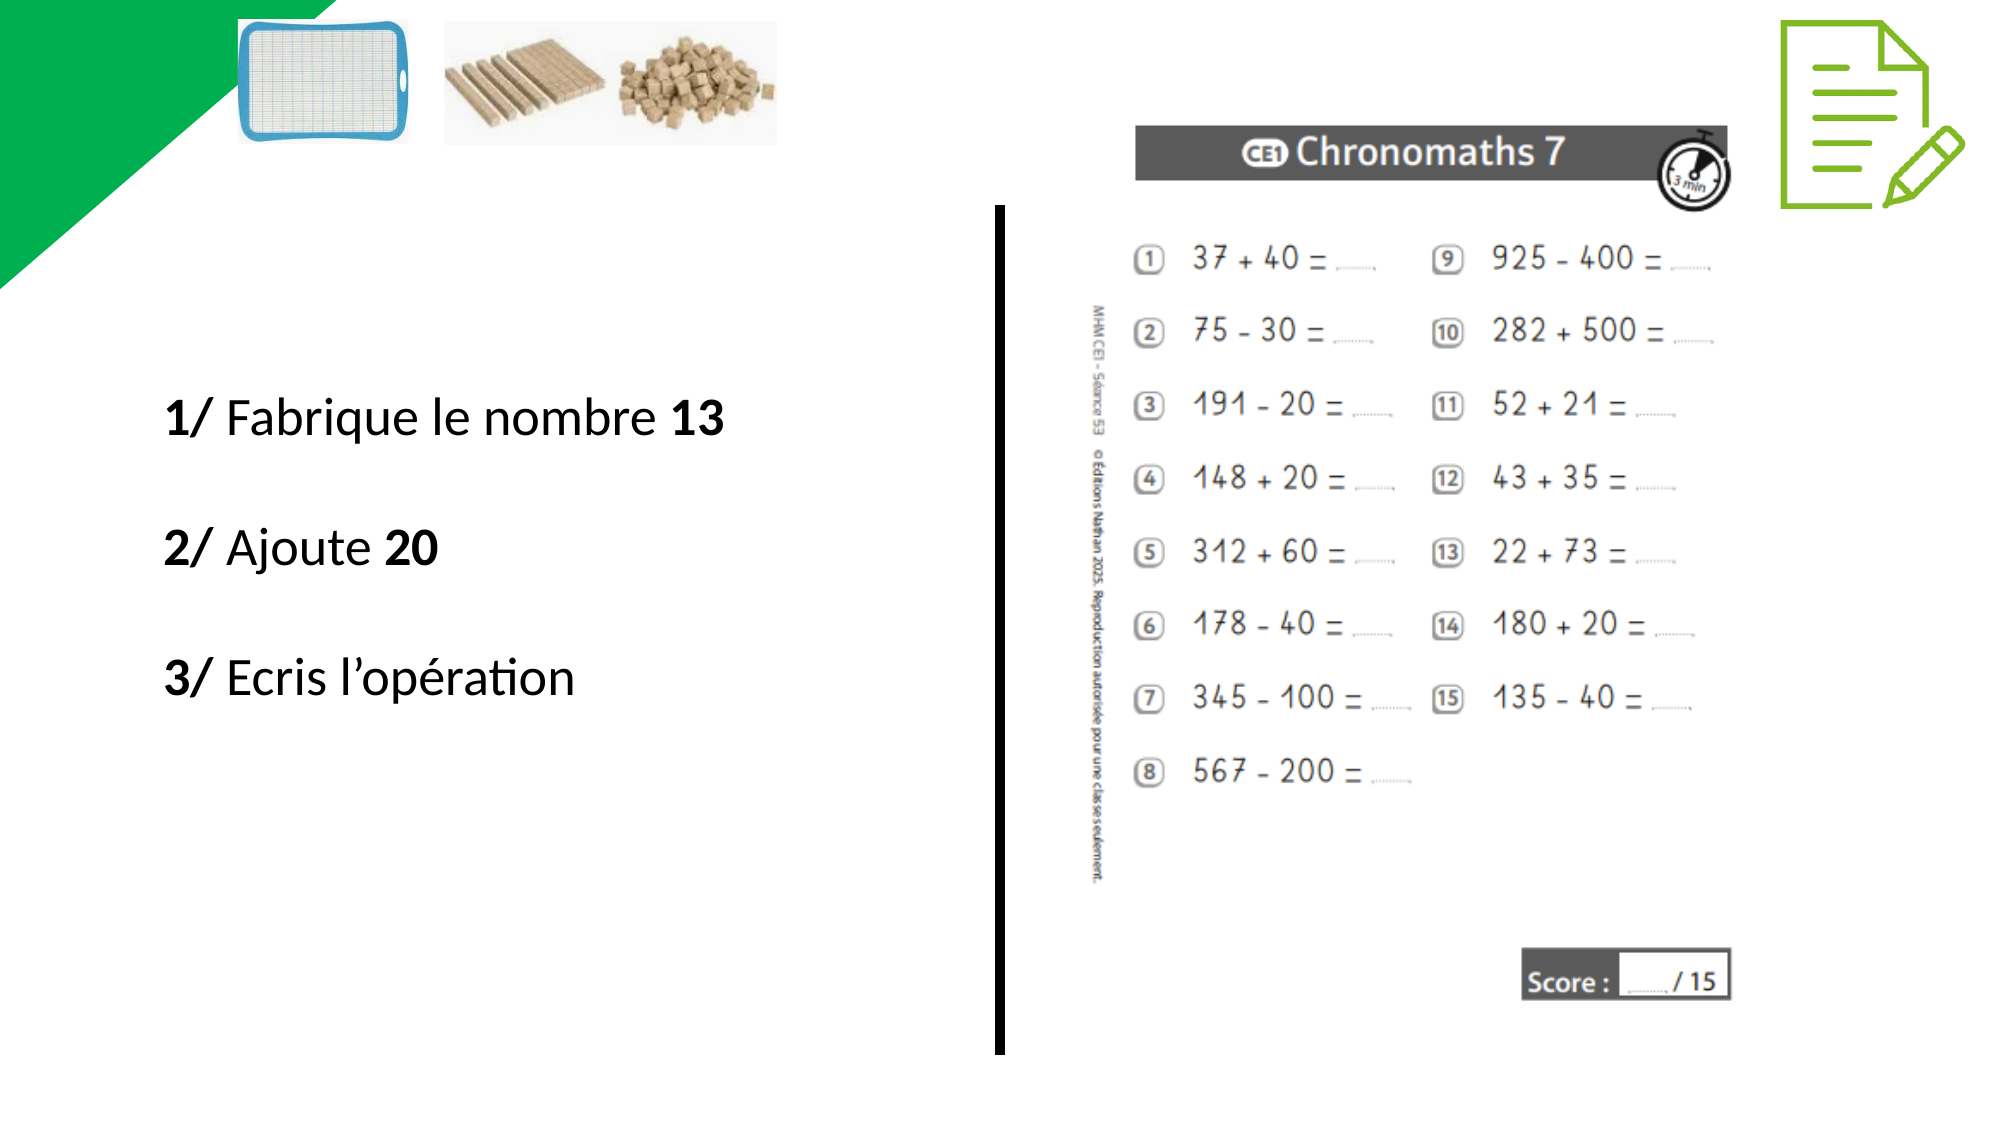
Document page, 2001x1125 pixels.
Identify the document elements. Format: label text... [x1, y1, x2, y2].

picture [1074, 95, 1745, 1013]
picture [444, 21, 777, 145]
picture [1778, 20, 1967, 209]
text_box 1/ Fabrique le nombre 13 2/ Ajoute 20 3/ Ecris l’opération [148, 374, 740, 714]
text_box [0, 0, 337, 290]
picture [237, 19, 409, 144]
